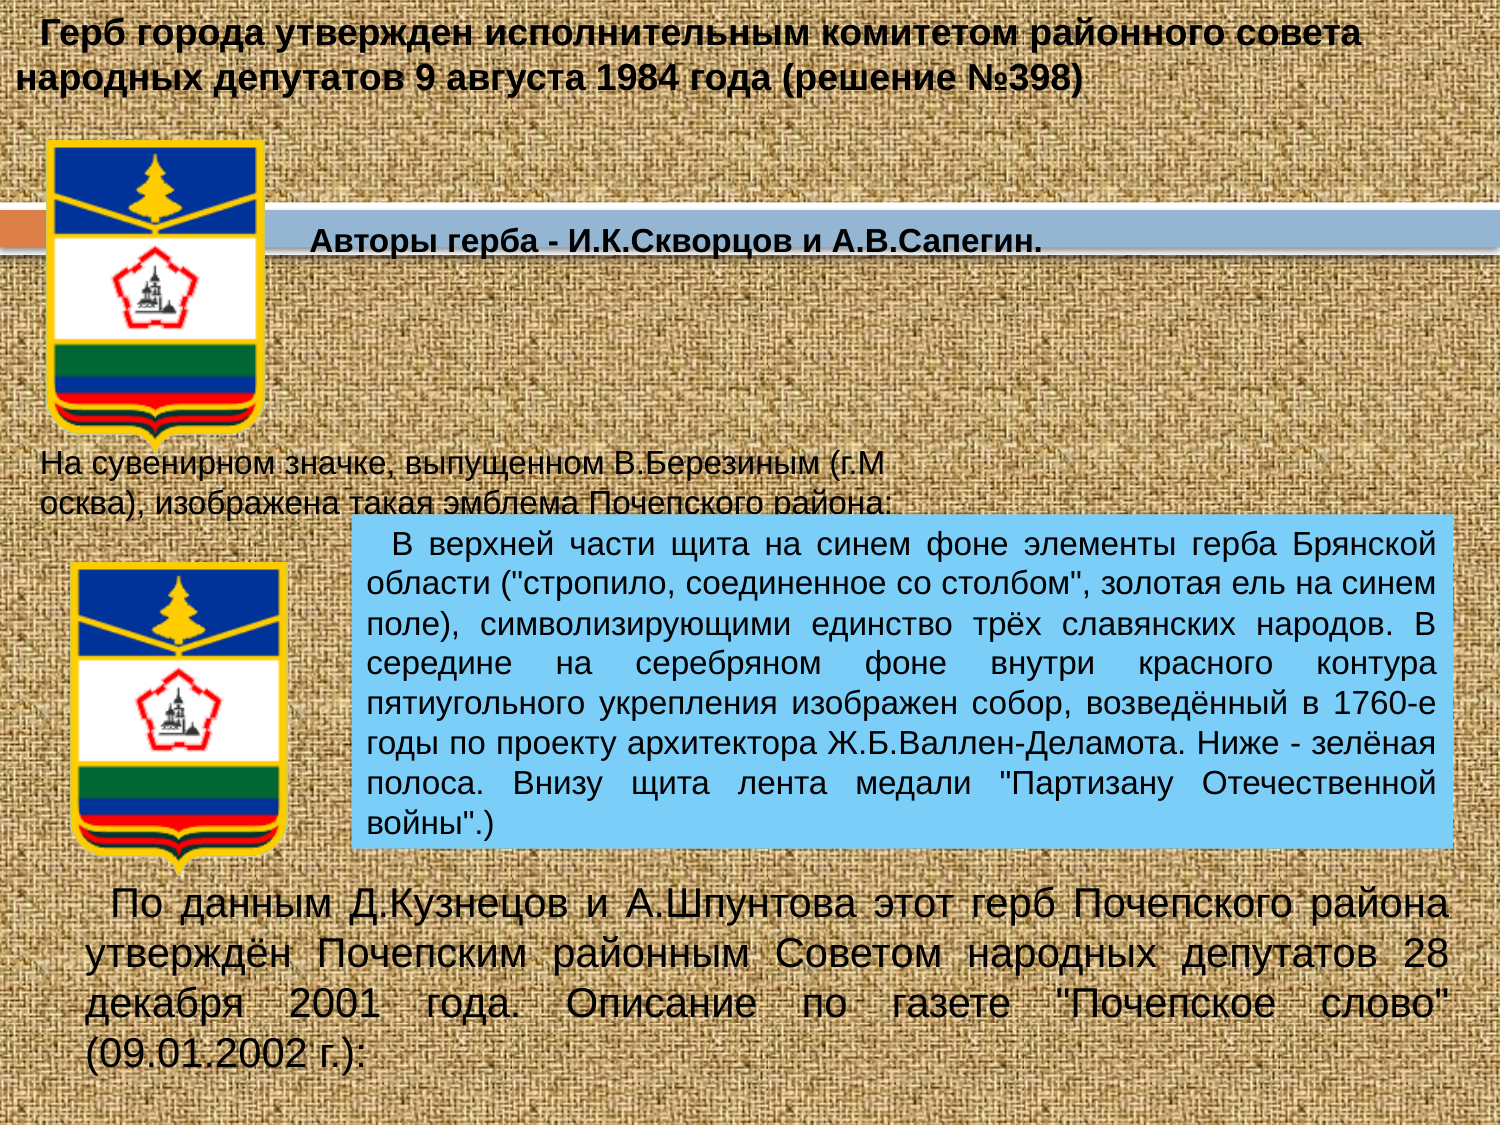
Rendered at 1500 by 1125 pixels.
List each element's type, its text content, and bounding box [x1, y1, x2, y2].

text_box На сувенирном значке, выпущенном В.Березиным (г.М осква), изображена такая эмблема Почепского района: [0, 434, 1430, 529]
text_box В верхней части щита на синем фоне элементы герба Брянской области ("стропило, соединенное со столбом", золотая ель на синем поле), символизирующими единство трёх славянских народов. В середине на серебряном фоне внутри красного контура пятиугольного укрепления изображен собор, возведённый в 1760-е годы по проекту архитектора Ж.Б.Валлен-Деламота. Ниже - зелёная полоса. Внизу щита лента медали "Партизану Отечественной войны".) [351, 514, 1454, 849]
text_box По данным Д.Кузнецов и А.Шпунтова этот герб Почепского района утверждён Почепским районным Советом народных депутатов 28 декабря 2001 года. Описание по газете "Почепское слово" (09.01.2002 г.): [70, 868, 1465, 1084]
picture [0, 106, 1500, 1125]
text_box Герб города утвержден исполнительным комитетом районного совета народных депутатов 9 августа 1984 года (решение №398) [0, 0, 1500, 106]
text_box Авторы герба - И.К.Скворцов и А.В.Сапегин. [270, 211, 1500, 267]
